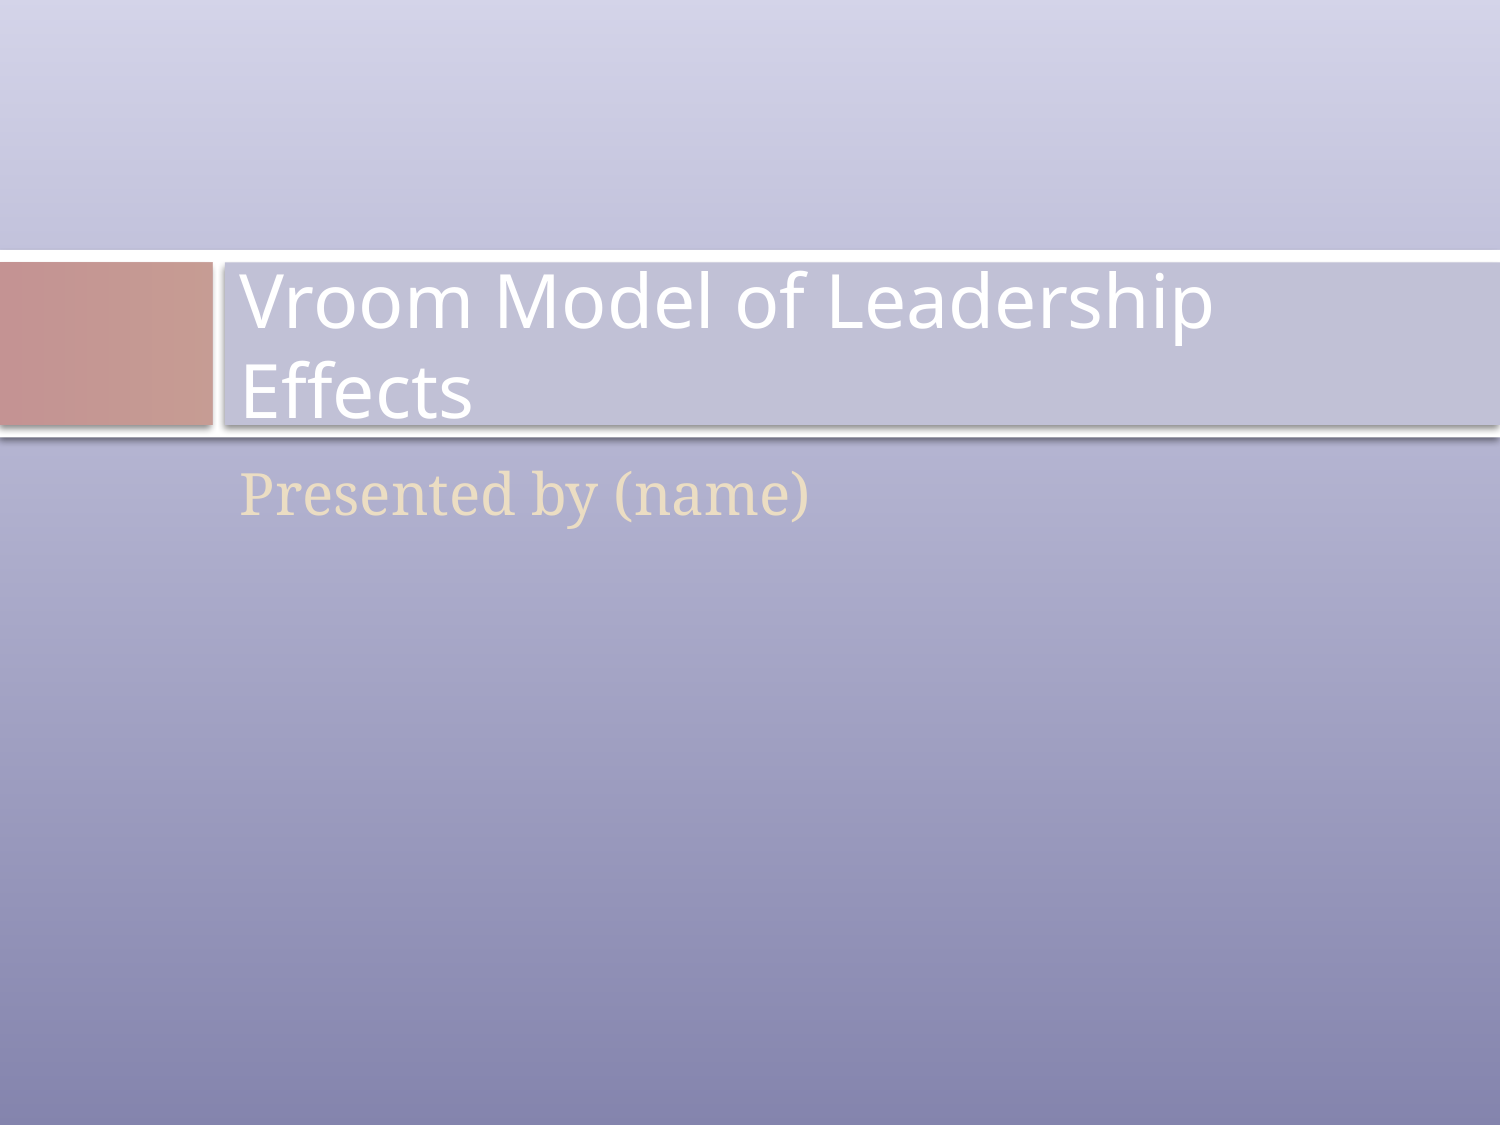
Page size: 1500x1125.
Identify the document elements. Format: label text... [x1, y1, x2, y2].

text_box [0, 261, 214, 426]
list Presented by (name) [225, 450, 1394, 725]
title Vroom Model of Leadership Effects [225, 262, 1475, 425]
